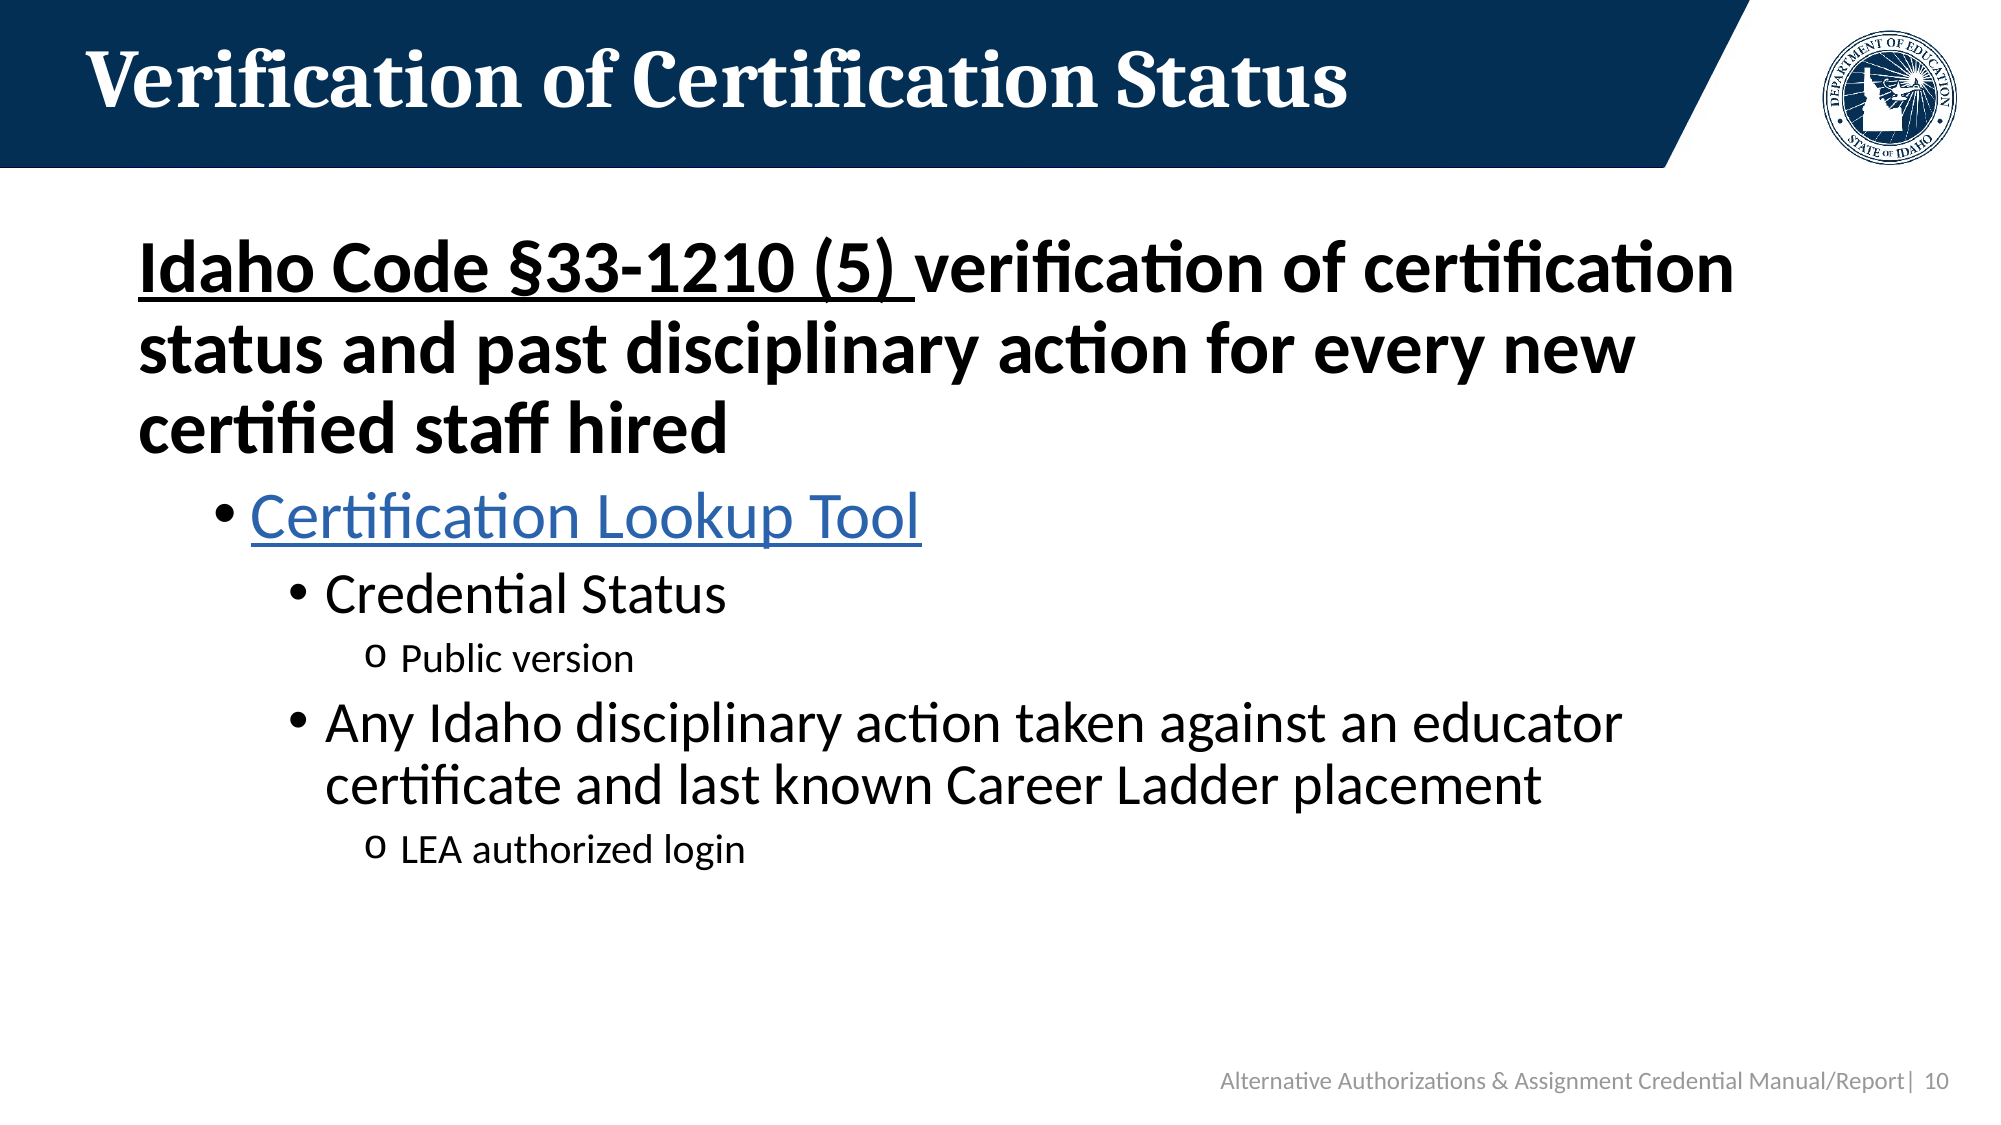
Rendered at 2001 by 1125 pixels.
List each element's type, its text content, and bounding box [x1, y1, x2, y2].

slide_number Alternative Authorizations & Assignment Credential Manual/Report| 10 [1146, 1049, 1965, 1109]
picture [1665, 0, 1965, 173]
title Verification of Certification Status [71, 0, 1797, 163]
list Idaho Code §33-1210 (5) verification of certification status and past disciplinary action for every new certified staff hired Certification Lookup Tool Credential Status Public version Any Idaho disciplinary action taken against an educator certificate and last known Career Ladder placement LEA authorized login [123, 219, 1849, 934]
